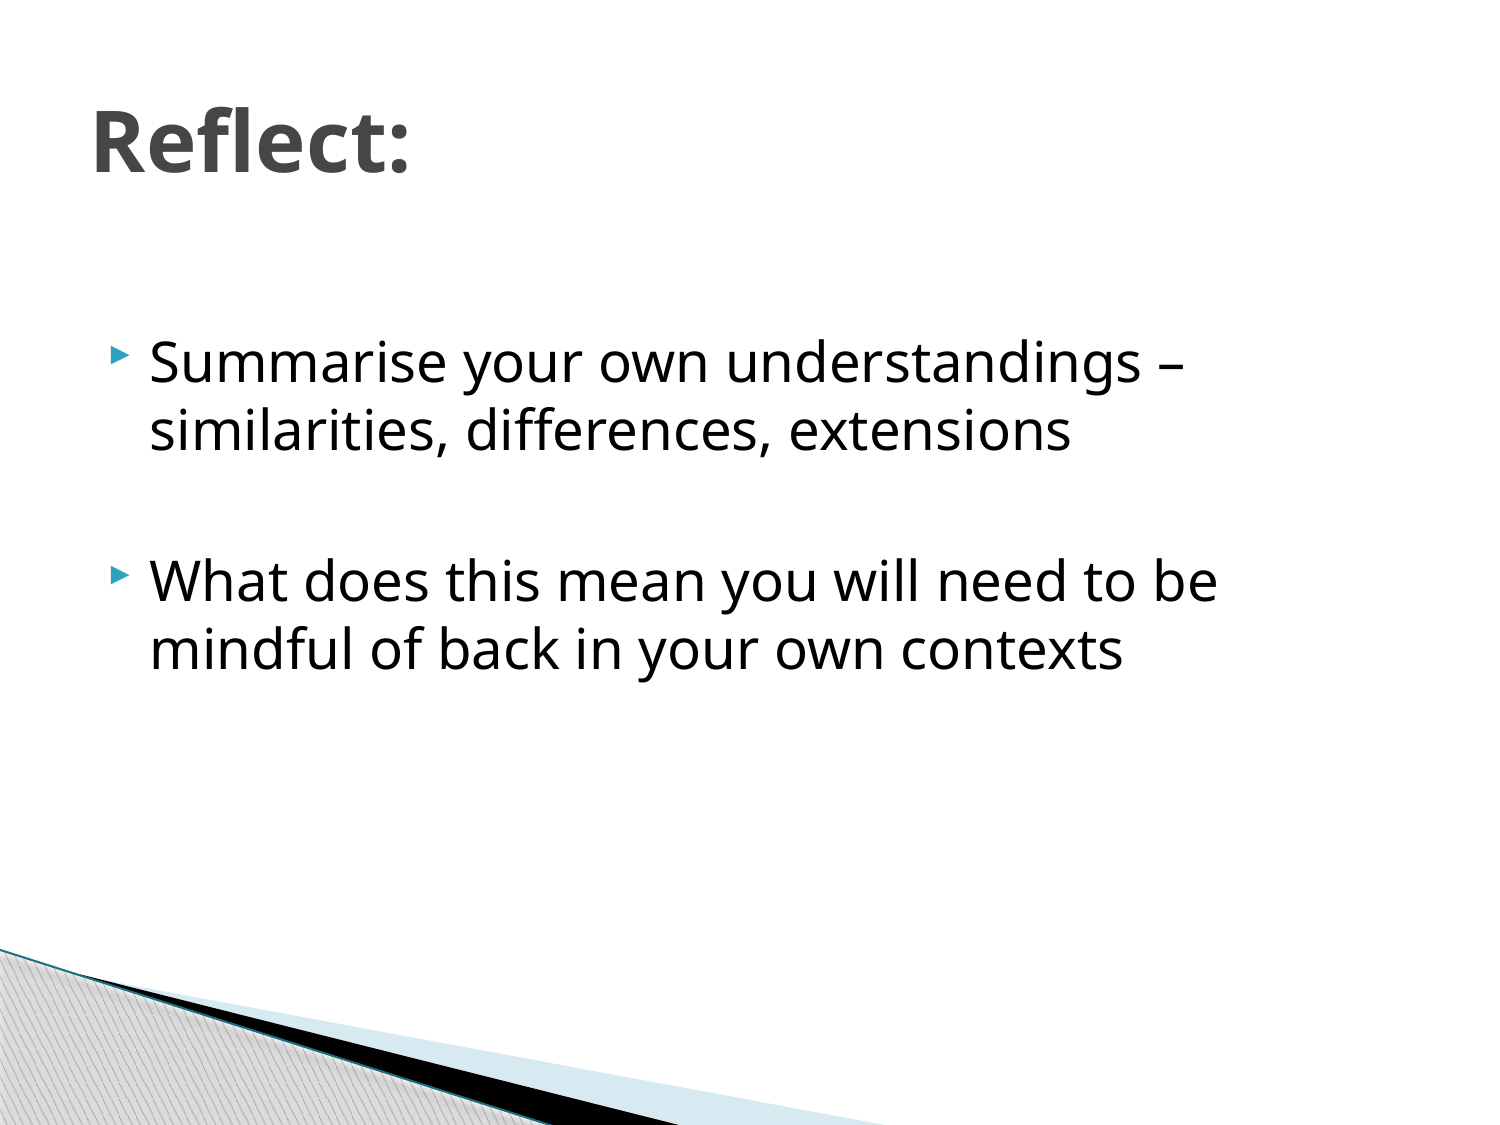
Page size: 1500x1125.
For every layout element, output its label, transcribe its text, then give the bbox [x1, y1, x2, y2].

list Summarise your own understandings – similarities, differences, extensions What does this mean you will need to be mindful of back in your own contexts [75, 243, 1425, 986]
title Reflect: [75, 45, 1425, 233]
